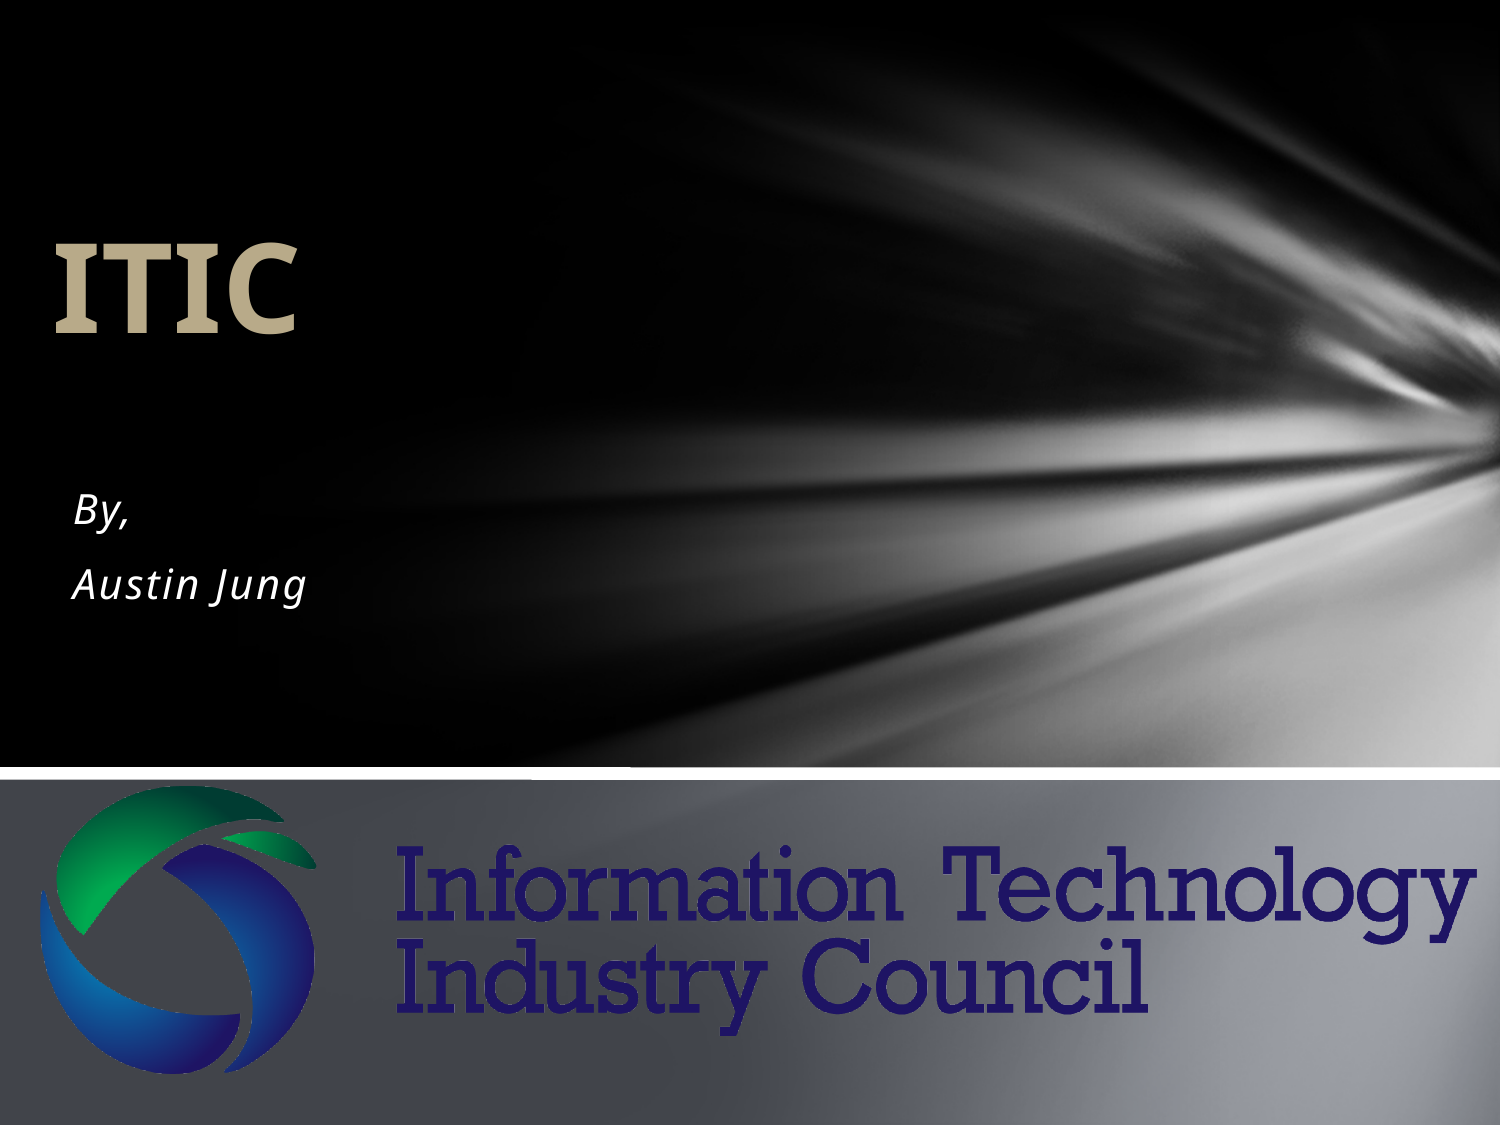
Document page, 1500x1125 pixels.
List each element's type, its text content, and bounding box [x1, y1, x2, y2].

picture [0, 762, 1500, 1125]
subtitle By, Austin Jung [57, 474, 808, 700]
title ITIC [37, 125, 1313, 367]
